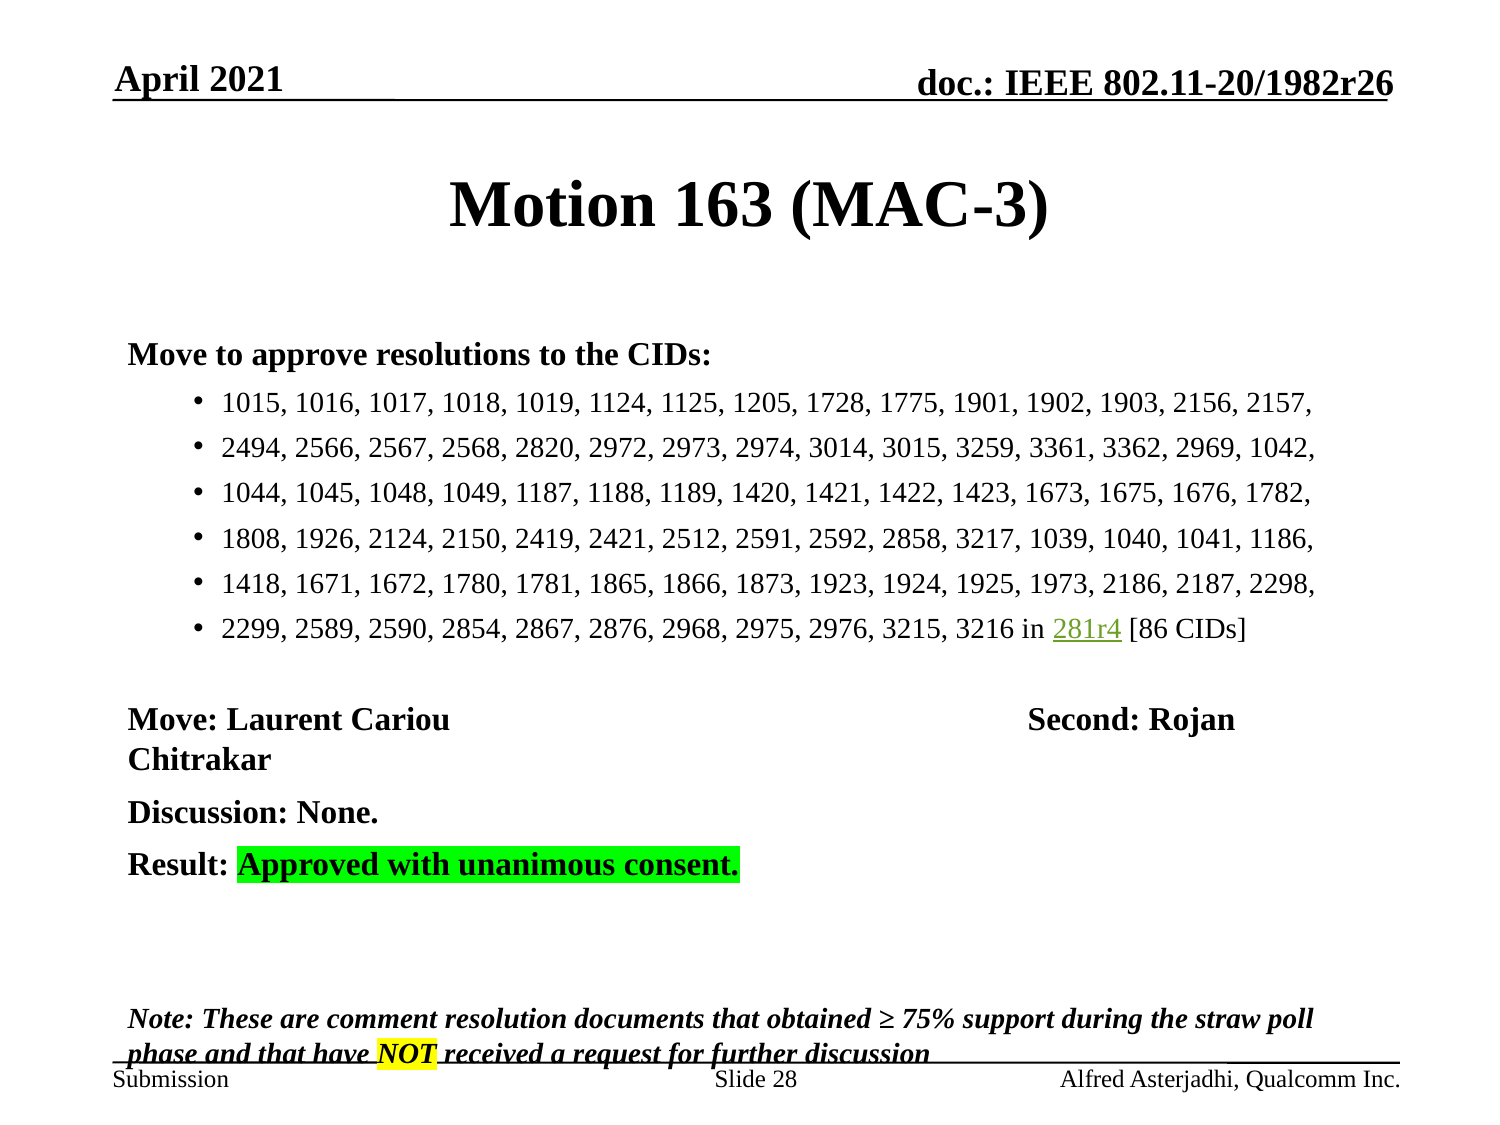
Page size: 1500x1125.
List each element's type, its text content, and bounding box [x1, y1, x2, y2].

title Motion 163 (MAC-3) [112, 112, 1388, 288]
list Move to approve resolutions to the CIDs: 1015, 1016, 1017, 1018, 1019, 1124, 1125, 1205, 1728, 1775, 1901, 1902, 1903, 2156, 2157, 2494, 2566, 2567, 2568, 2820, 2972, 2973, 2974, 3014, 3015, 3259, 3361, 3362, 2969, 1042, 1044, 1045, 1048, 1049, 1187, 1188, 1189, 1420, 1421, 1422, 1423, 1673, 1675, 1676, 1782, 1808, 1926, 2124, 2150, 2419, 2421, 2512, 2591, 2592, 2858, 3217, 1039, 1040, 1041, 1186, 1418, 1671, 1672, 1780, 1781, 1865, 1866, 1873, 1923, 1924, 1925, 1973, 2186, 2187, 2298, 2299, 2589, 2590, 2854, 2867, 2876, 2968, 2975, 2976, 3215, 3216 in 281r4 [86 CIDs] Move: Laurent Cariou Second: Rojan Chitrakar Discussion: None. Result: Approved with unanimous consent. Note: These are comment resolution documents that obtained ≥ 75% support during the straw poll phase and that have NOT received a request for further discussion [112, 324, 1388, 1063]
footer Alfred Asterjadhi, Qualcomm Inc. [878, 1061, 1402, 1093]
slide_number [114, 54, 423, 100]
slide_number Slide 28 [712, 1061, 800, 1123]
